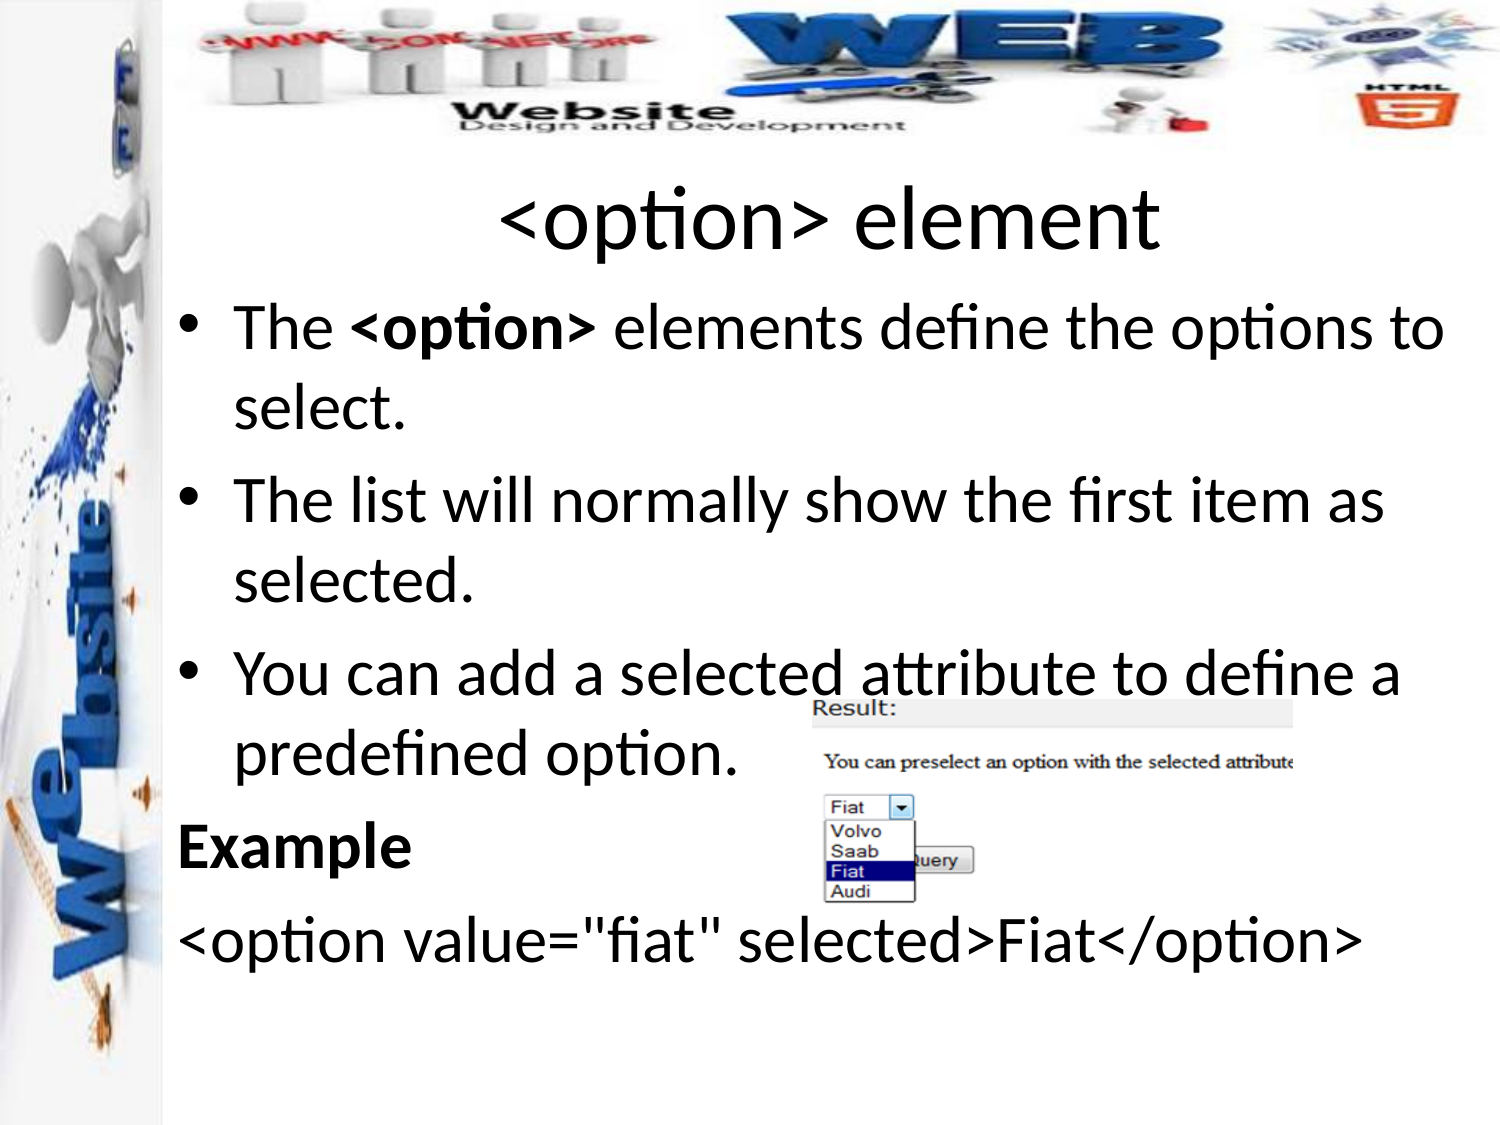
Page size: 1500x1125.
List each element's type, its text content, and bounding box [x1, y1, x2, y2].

picture [812, 699, 1294, 911]
picture [0, 0, 1500, 1125]
list The <option> elements define the options to select. The list will normally show the first item as selected. You can add a selected attribute to define a predefined option. Example <option value="fiat" selected>Fiat</option> [162, 275, 1500, 1125]
title <option> element [162, 137, 1498, 275]
